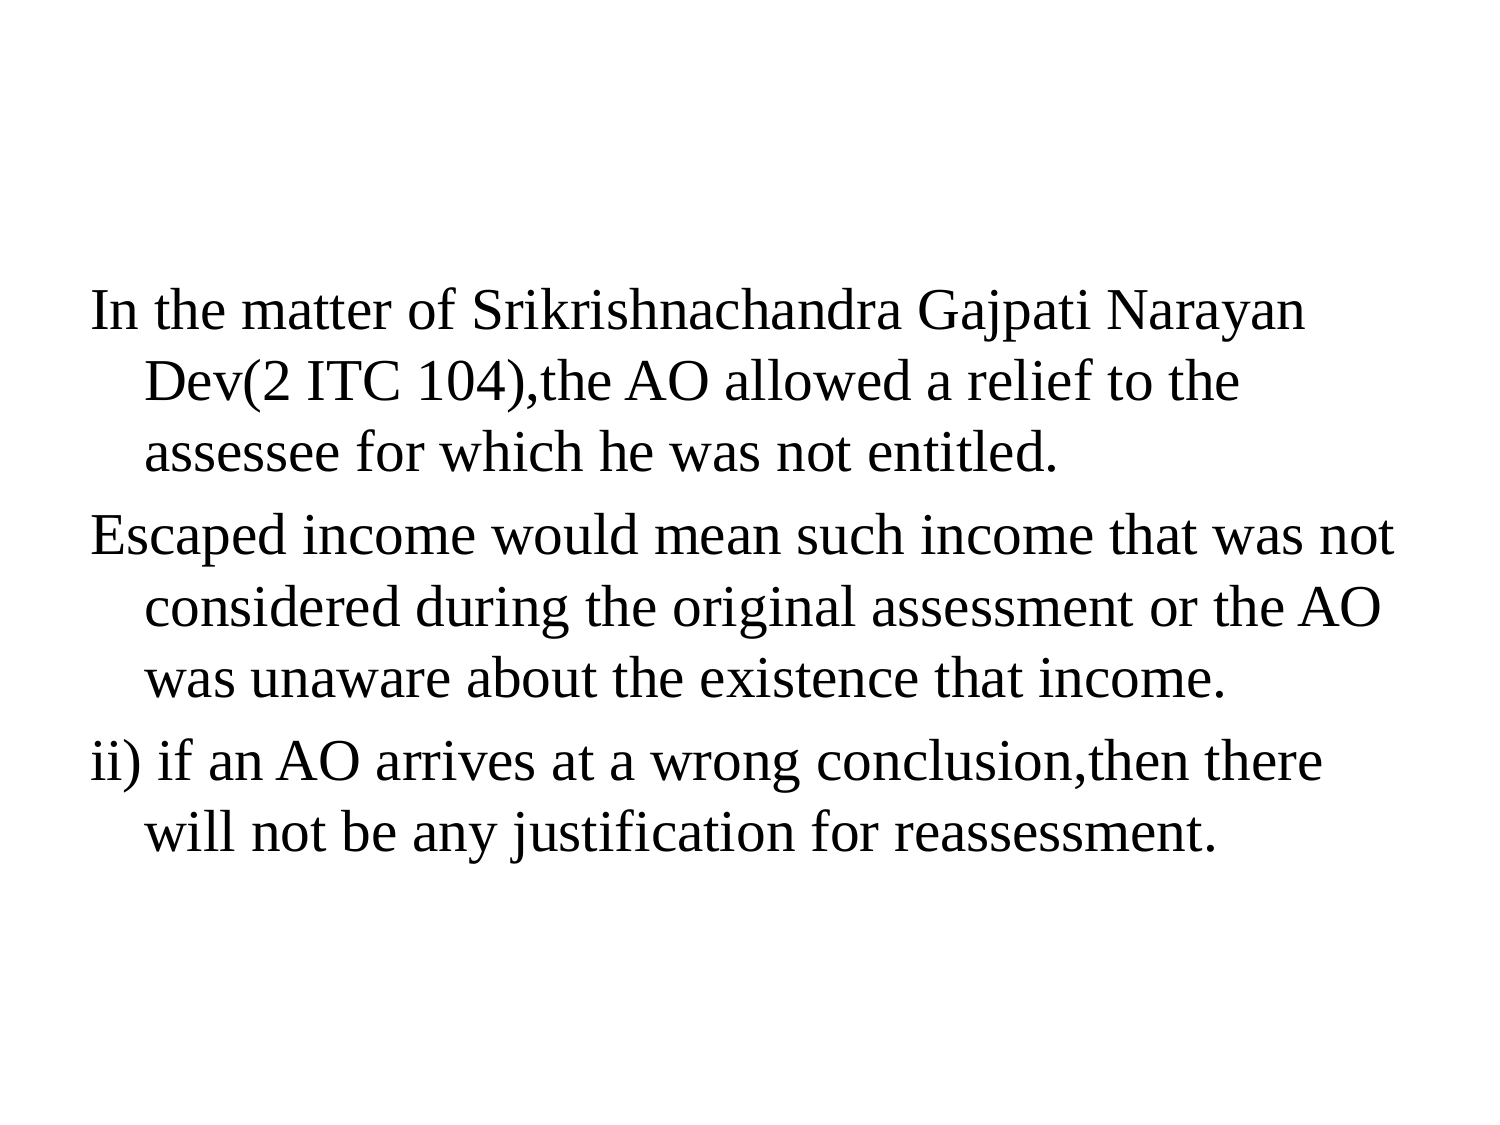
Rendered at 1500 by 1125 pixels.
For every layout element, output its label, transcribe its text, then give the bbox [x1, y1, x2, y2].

list In the matter of Srikrishnachandra Gajpati Narayan Dev(2 ITC 104),the AO allowed a relief to the assessee for which he was not entitled. Escaped income would mean such income that was not considered during the original assessment or the AO was unaware about the existence that income. ii) if an AO arrives at a wrong conclusion,then there will not be any justification for reassessment. [75, 262, 1425, 1005]
